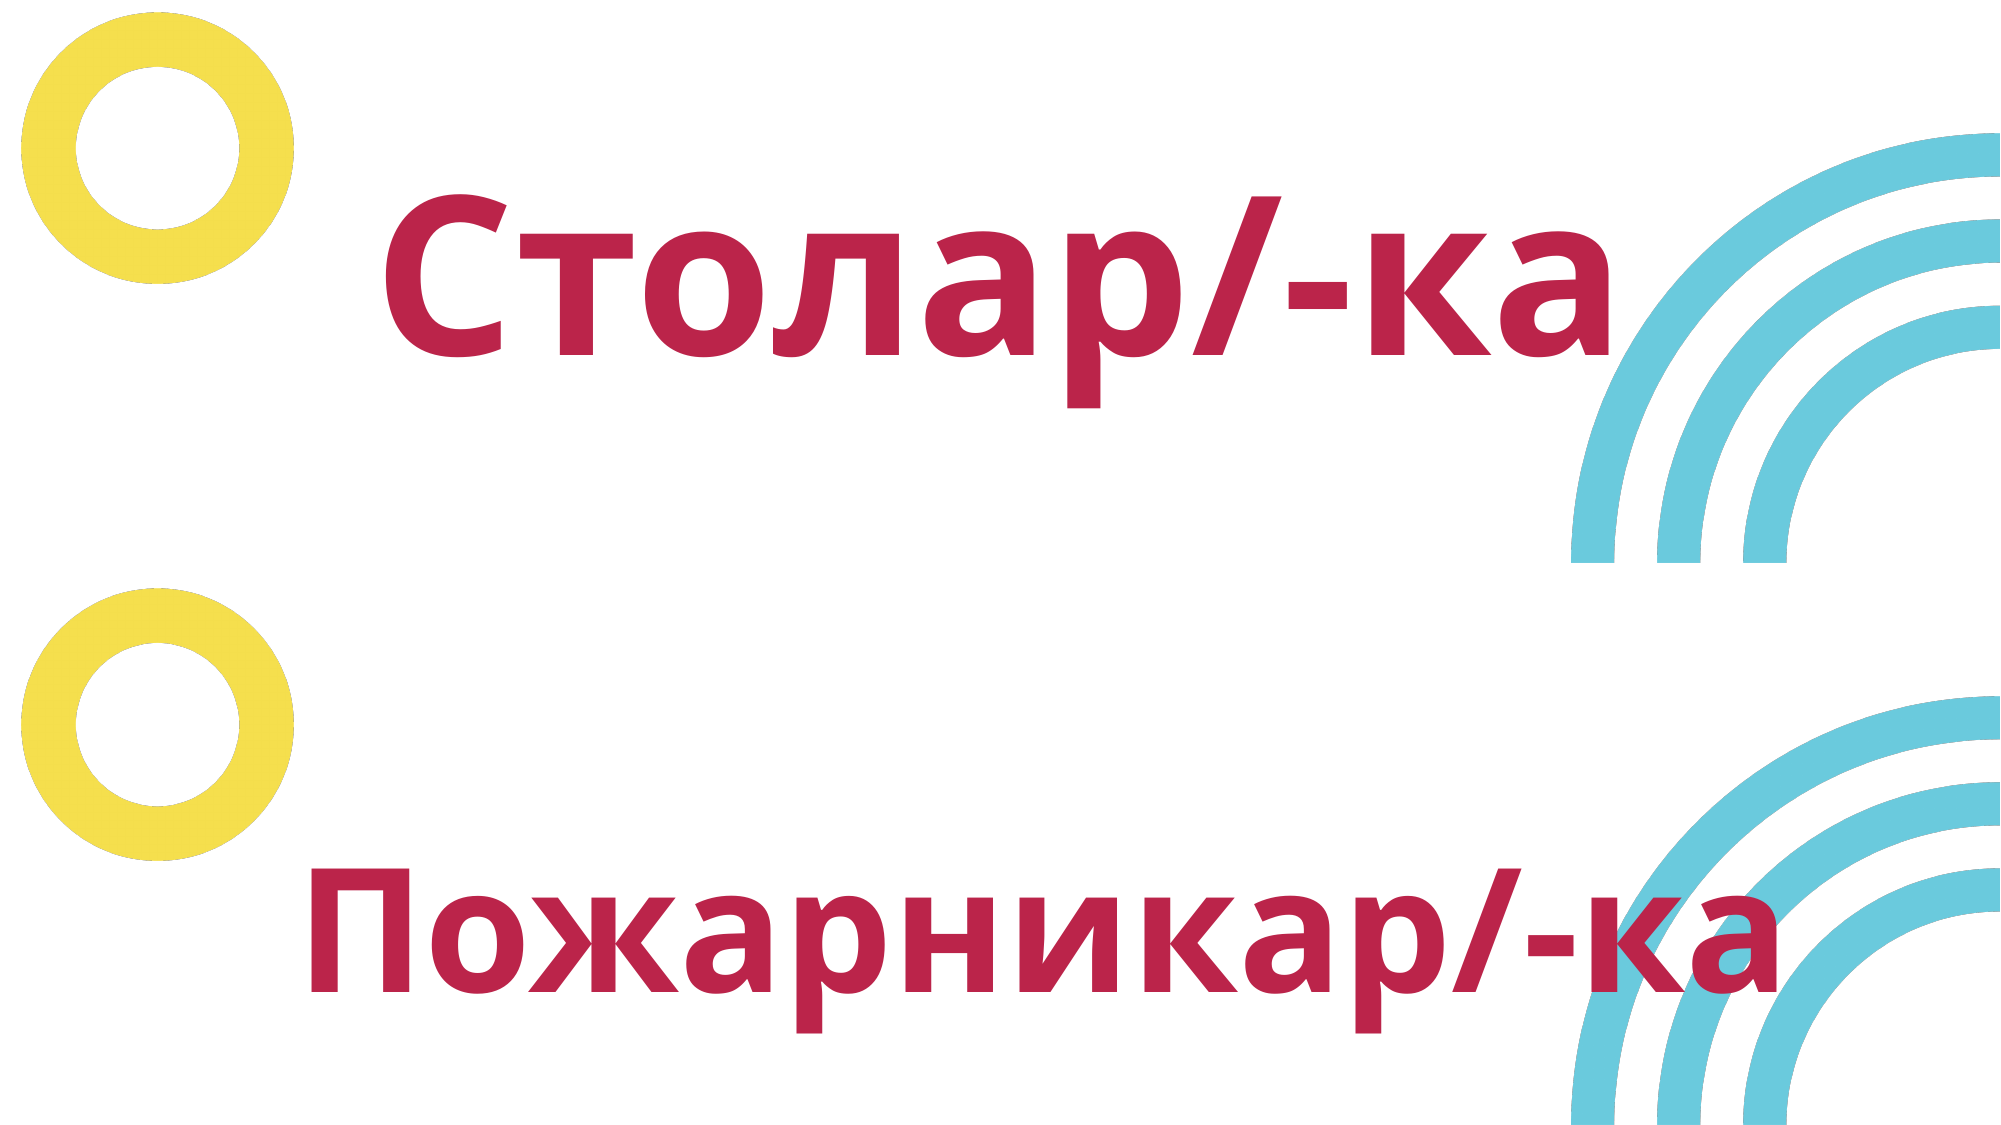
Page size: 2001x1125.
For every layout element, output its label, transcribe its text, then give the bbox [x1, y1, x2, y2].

picture [1571, 696, 2000, 1125]
picture [21, 12, 294, 284]
picture [21, 588, 294, 861]
picture [1571, 133, 2000, 563]
text_box Пожарникар/-ка [99, 717, 1988, 1037]
title Столар/-ка [56, 19, 1944, 412]
